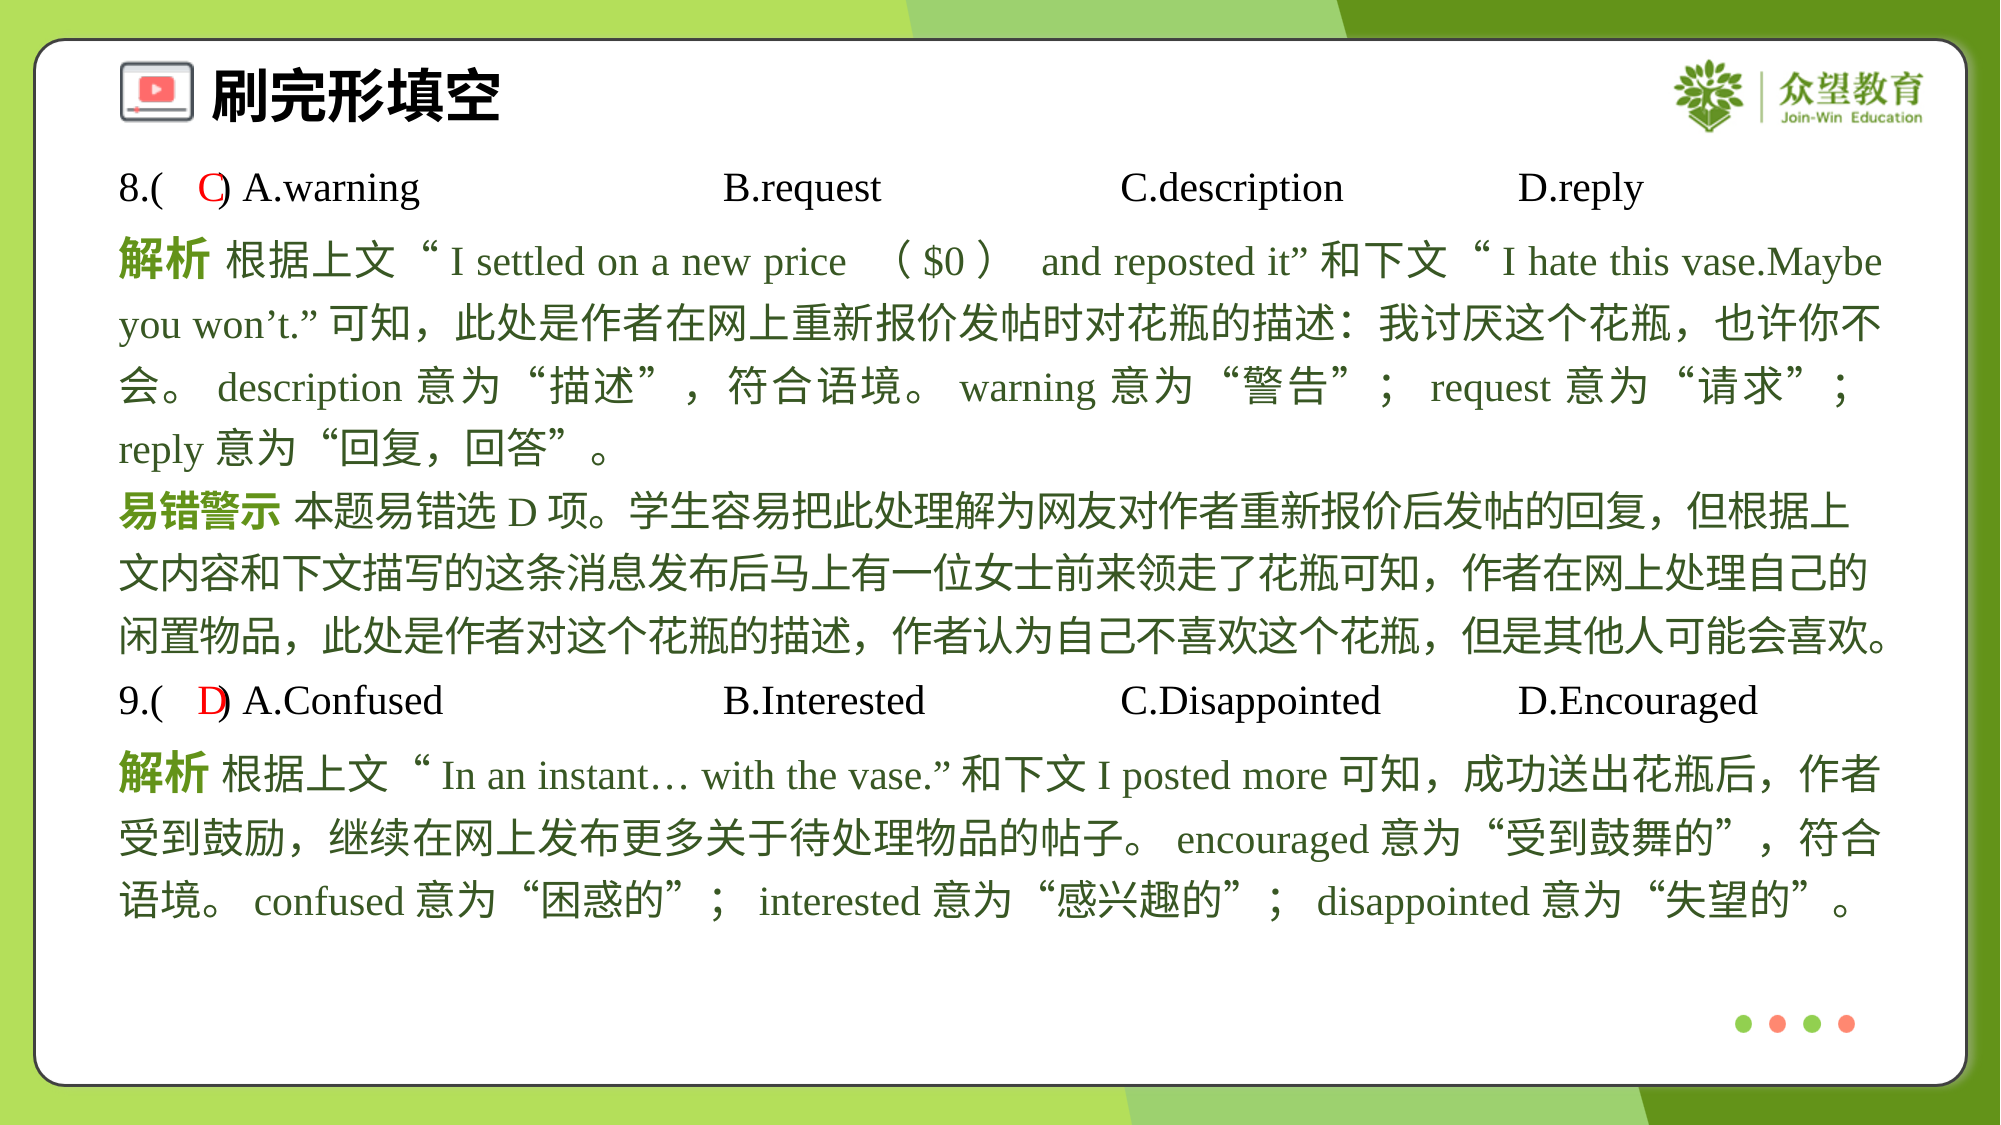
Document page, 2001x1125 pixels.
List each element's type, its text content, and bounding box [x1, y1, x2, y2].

picture [0, 0, 2000, 1125]
text_box 8.( ) A.warning B.request C.description D.reply [118, 146, 192, 204]
text_box D [192, 660, 233, 719]
text_box 解析 根据上文“In an instant… with the vase.”和下文I posted more可知，成功送出花瓶后，作者受到鼓励，继续在网上发布更多关于待处理物品的帖子。encouraged意为“受到鼓舞的”，符合语境。confused意为“困惑的”；interested意为“感兴趣的”；disappointed意为“失望的”。 [118, 730, 1883, 920]
text_box 8.( ) A.warning B.request C.description D.reply [231, 146, 1883, 204]
text_box 解析 根据上文“I settled on a new price （$0） and reposted it”和下文“I hate this vase.Maybe you won’t.”可知，此处是作者在网上重新报价发帖时对花瓶的描述：我讨厌这个花瓶，也许你不会。description意为“描述”，符合语境。warning意为“警告”；request意为“请求”；reply意为“回复，回答”。 易错警示 本题易错选D项。学生容易把此处理解为网友对作者重新报价后发帖的回复，但根据上文内容和下文描写的这条消息发布后马上有一位女士前来领走了花瓶可知，作者在网上处理自己的闲置物品，此处是作者对这个花瓶的描述，作者认为自己不喜欢这个花瓶，但是其他人可能会喜欢。 [118, 215, 1883, 655]
text_box C [192, 146, 231, 205]
text_box 9.( ) A.Confused B.Interested C.Disappointed D.Encouraged [118, 660, 192, 718]
text_box 9.( ) A.Confused B.Interested C.Disappointed D.Encouraged [233, 660, 1883, 718]
